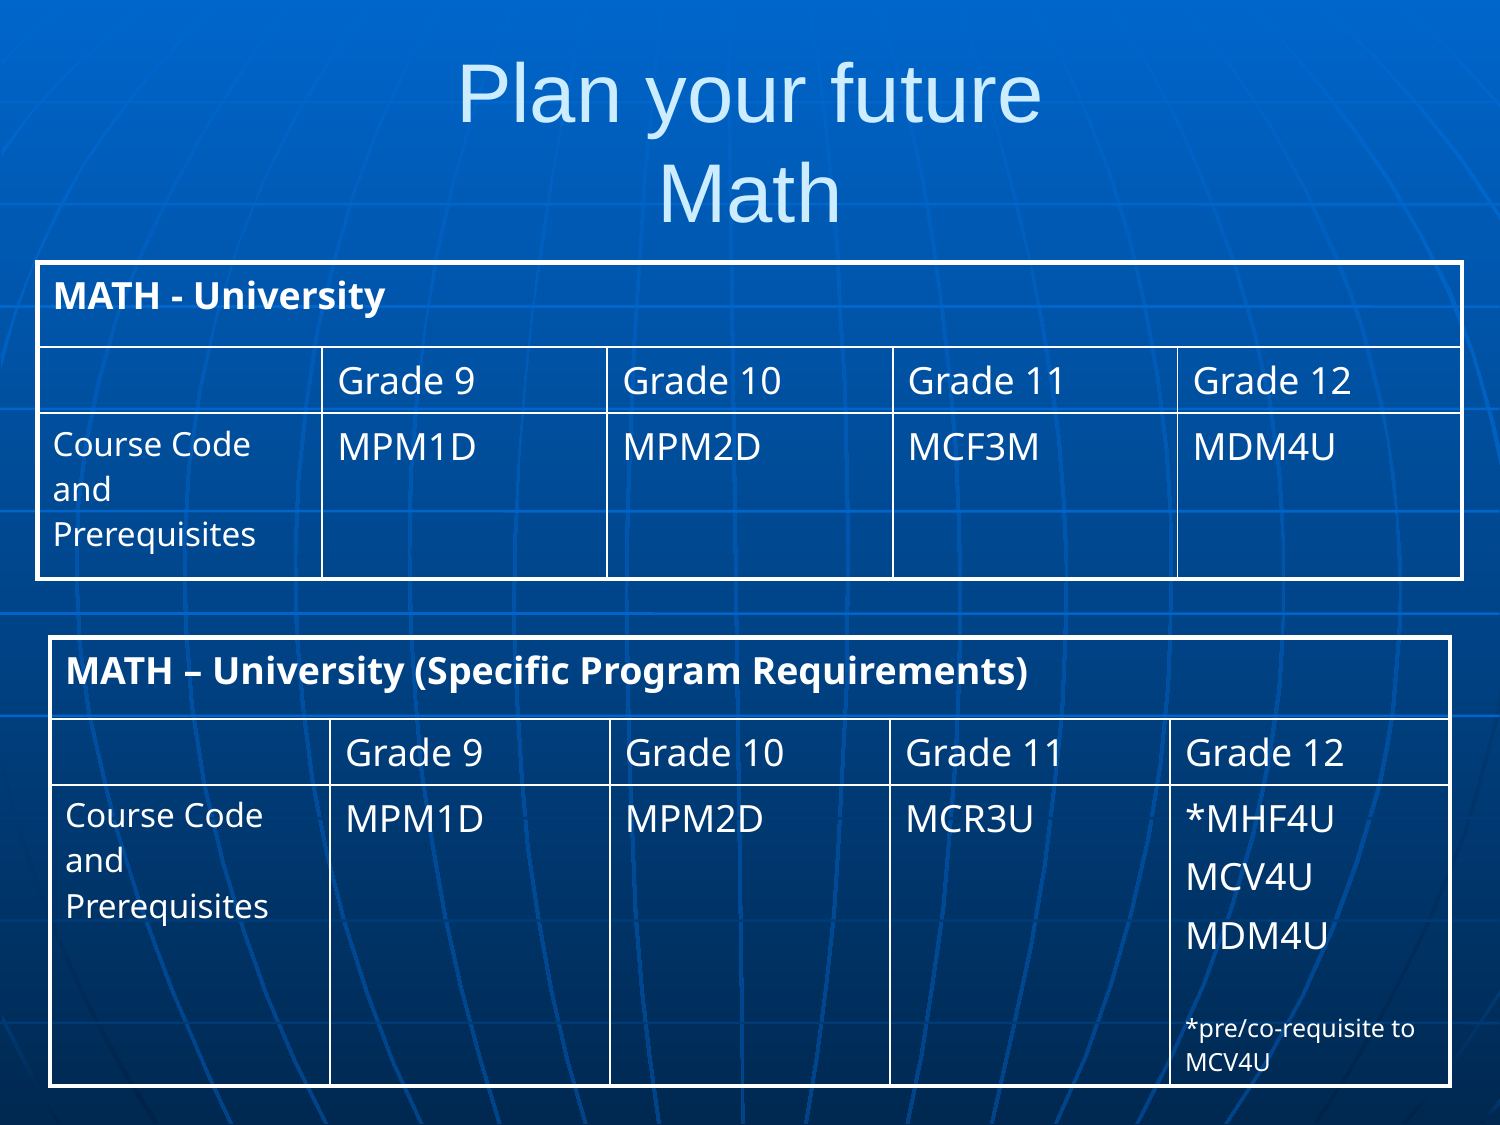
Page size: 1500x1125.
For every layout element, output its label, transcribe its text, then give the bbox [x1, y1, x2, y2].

table_cell MPM2D [611, 786, 889, 1084]
table_cell MPM1D [323, 414, 606, 577]
table_cell [40, 348, 321, 412]
table_cell MDM4U [1178, 414, 1460, 577]
table_cell Grade 11 [891, 720, 1169, 784]
table_cell Grade 10 [608, 348, 892, 412]
table_cell Course Code and Prerequisites [52, 786, 329, 1084]
table_cell *MHF4U MCV4U MDM4U *pre/co-requisite to MCV4U [1171, 786, 1448, 1084]
table_cell Grade 12 [1171, 720, 1448, 784]
table_cell Grade 9 [323, 348, 606, 412]
table_cell Grade 12 [1178, 348, 1460, 412]
table_cell MCF3M [894, 414, 1177, 577]
table_cell [52, 720, 329, 784]
table_cell MPM1D [331, 786, 609, 1084]
table_cell Grade 10 [611, 720, 889, 784]
table_cell MPM2D [608, 414, 892, 577]
table_header MATH – University (Specific Program Requirements) [52, 640, 1448, 718]
table_header MATH - University [40, 265, 1460, 346]
table_cell MCR3U [891, 786, 1169, 1084]
table_cell Grade 9 [331, 720, 609, 784]
title Plan your future Math [74, 45, 1426, 233]
table_cell Grade 11 [894, 348, 1177, 412]
table_cell Course Code and Prerequisites [40, 414, 321, 577]
